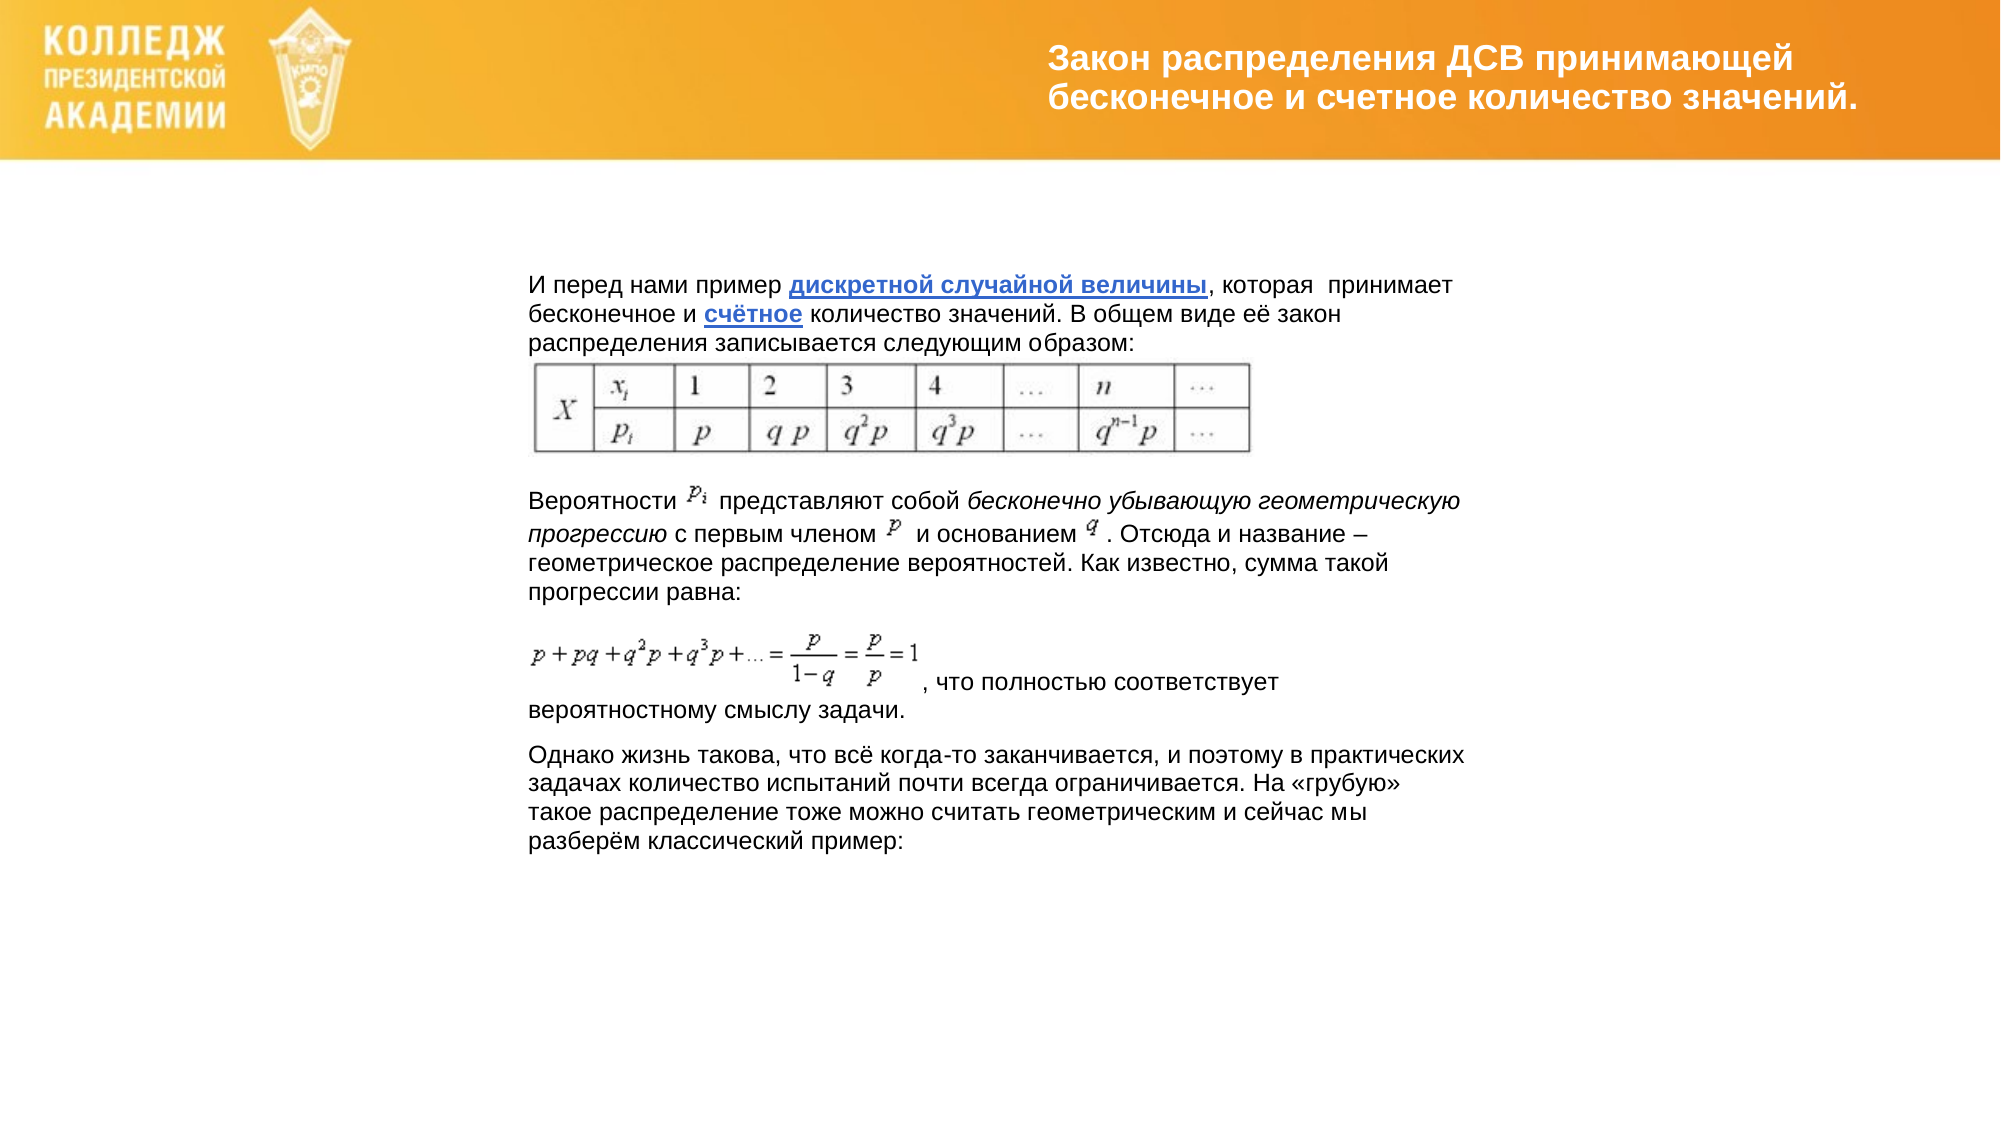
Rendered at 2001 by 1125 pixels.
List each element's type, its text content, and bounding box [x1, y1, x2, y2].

picture [0, 0, 2001, 1125]
text_box Закон распределения ДСВ принимающей бесконечное и счетное количество значений. [1032, 32, 1879, 129]
